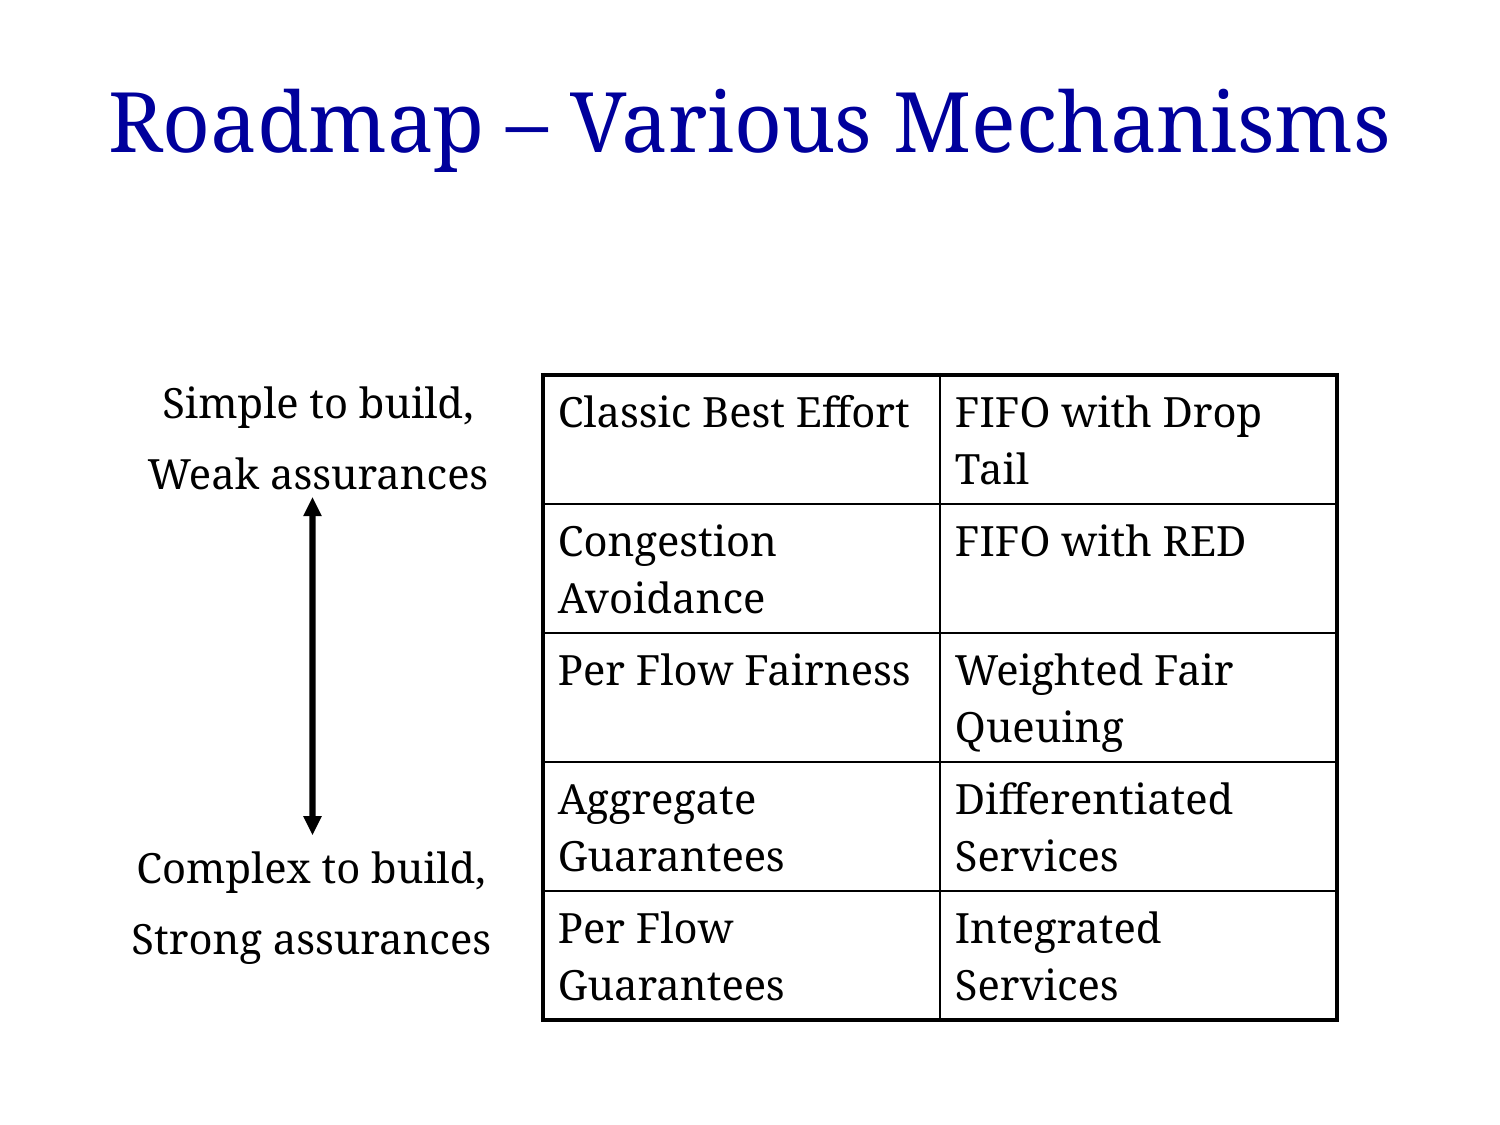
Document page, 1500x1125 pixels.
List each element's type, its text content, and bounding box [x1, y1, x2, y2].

table_cell Per Flow Fairness [545, 634, 939, 761]
table_cell Per Flow Guarantees [545, 892, 939, 1018]
table_cell Aggregate Guarantees [545, 763, 939, 890]
table_cell FIFO with RED [941, 505, 1335, 632]
title Roadmap – Various Mechanisms [74, 47, 1426, 191]
table_cell Differentiated Services [941, 763, 1335, 890]
text_box Complex to build, Strong assurances [116, 834, 506, 971]
table_cell Congestion Avoidance [545, 505, 939, 632]
table_header FIFO with Drop Tail [941, 377, 1335, 503]
table_header Classic Best Effort [545, 377, 939, 503]
table_cell Weighted Fair Queuing [941, 634, 1335, 761]
table_cell Integrated Services [941, 892, 1335, 1018]
text_box [306, 497, 319, 835]
text_box Simple to build, Weak assurances [132, 369, 503, 506]
